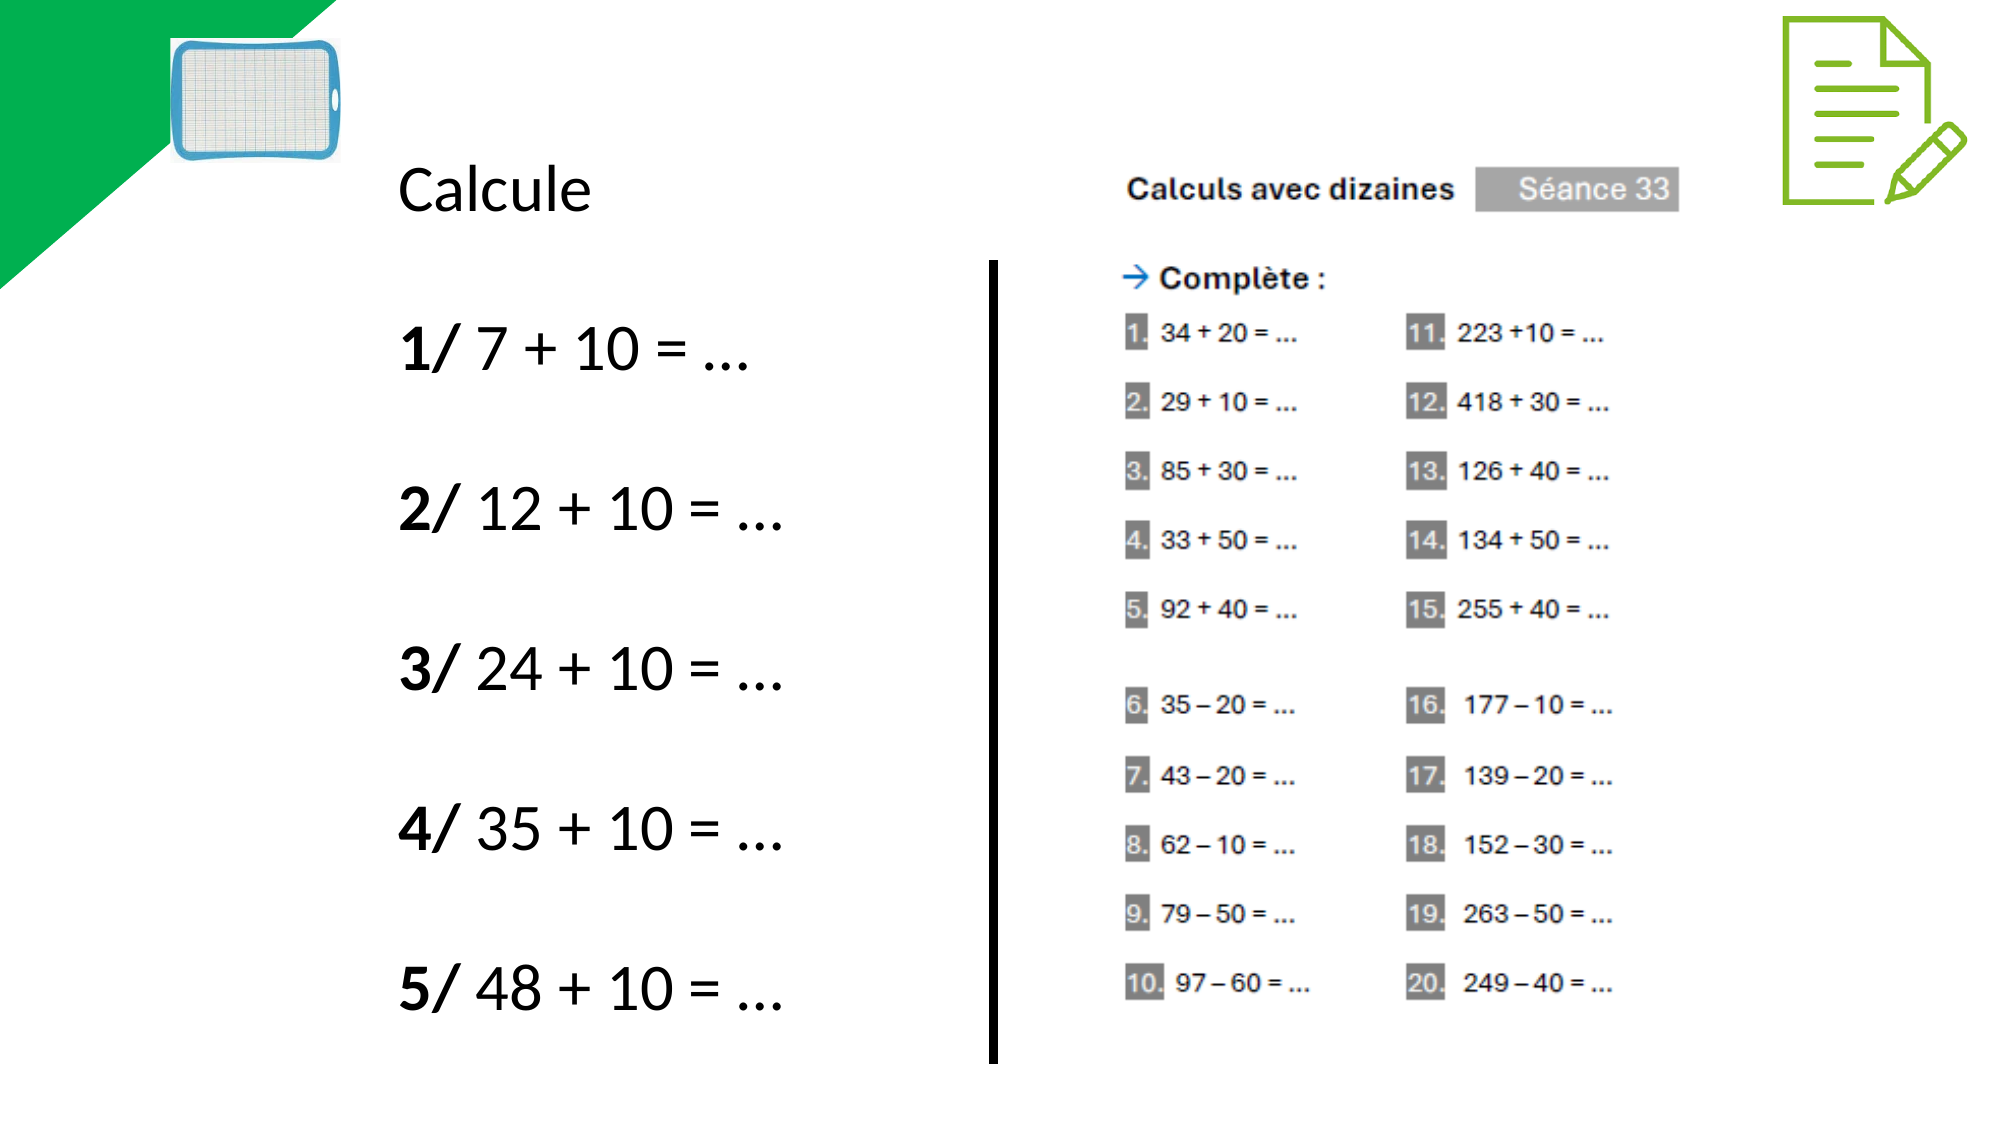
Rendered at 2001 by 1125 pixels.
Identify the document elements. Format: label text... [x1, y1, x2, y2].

picture [1780, 16, 1969, 205]
picture [170, 38, 341, 163]
text_box [0, 0, 337, 290]
picture [1071, 133, 1712, 1041]
text_box Calcule 1/ 7 + 10 = … 2/ 12 + 10 = … 3/ 24 + 10 = … 4/ 35 + 10 = … 5/ 48 + 10 = … [383, 136, 900, 1032]
